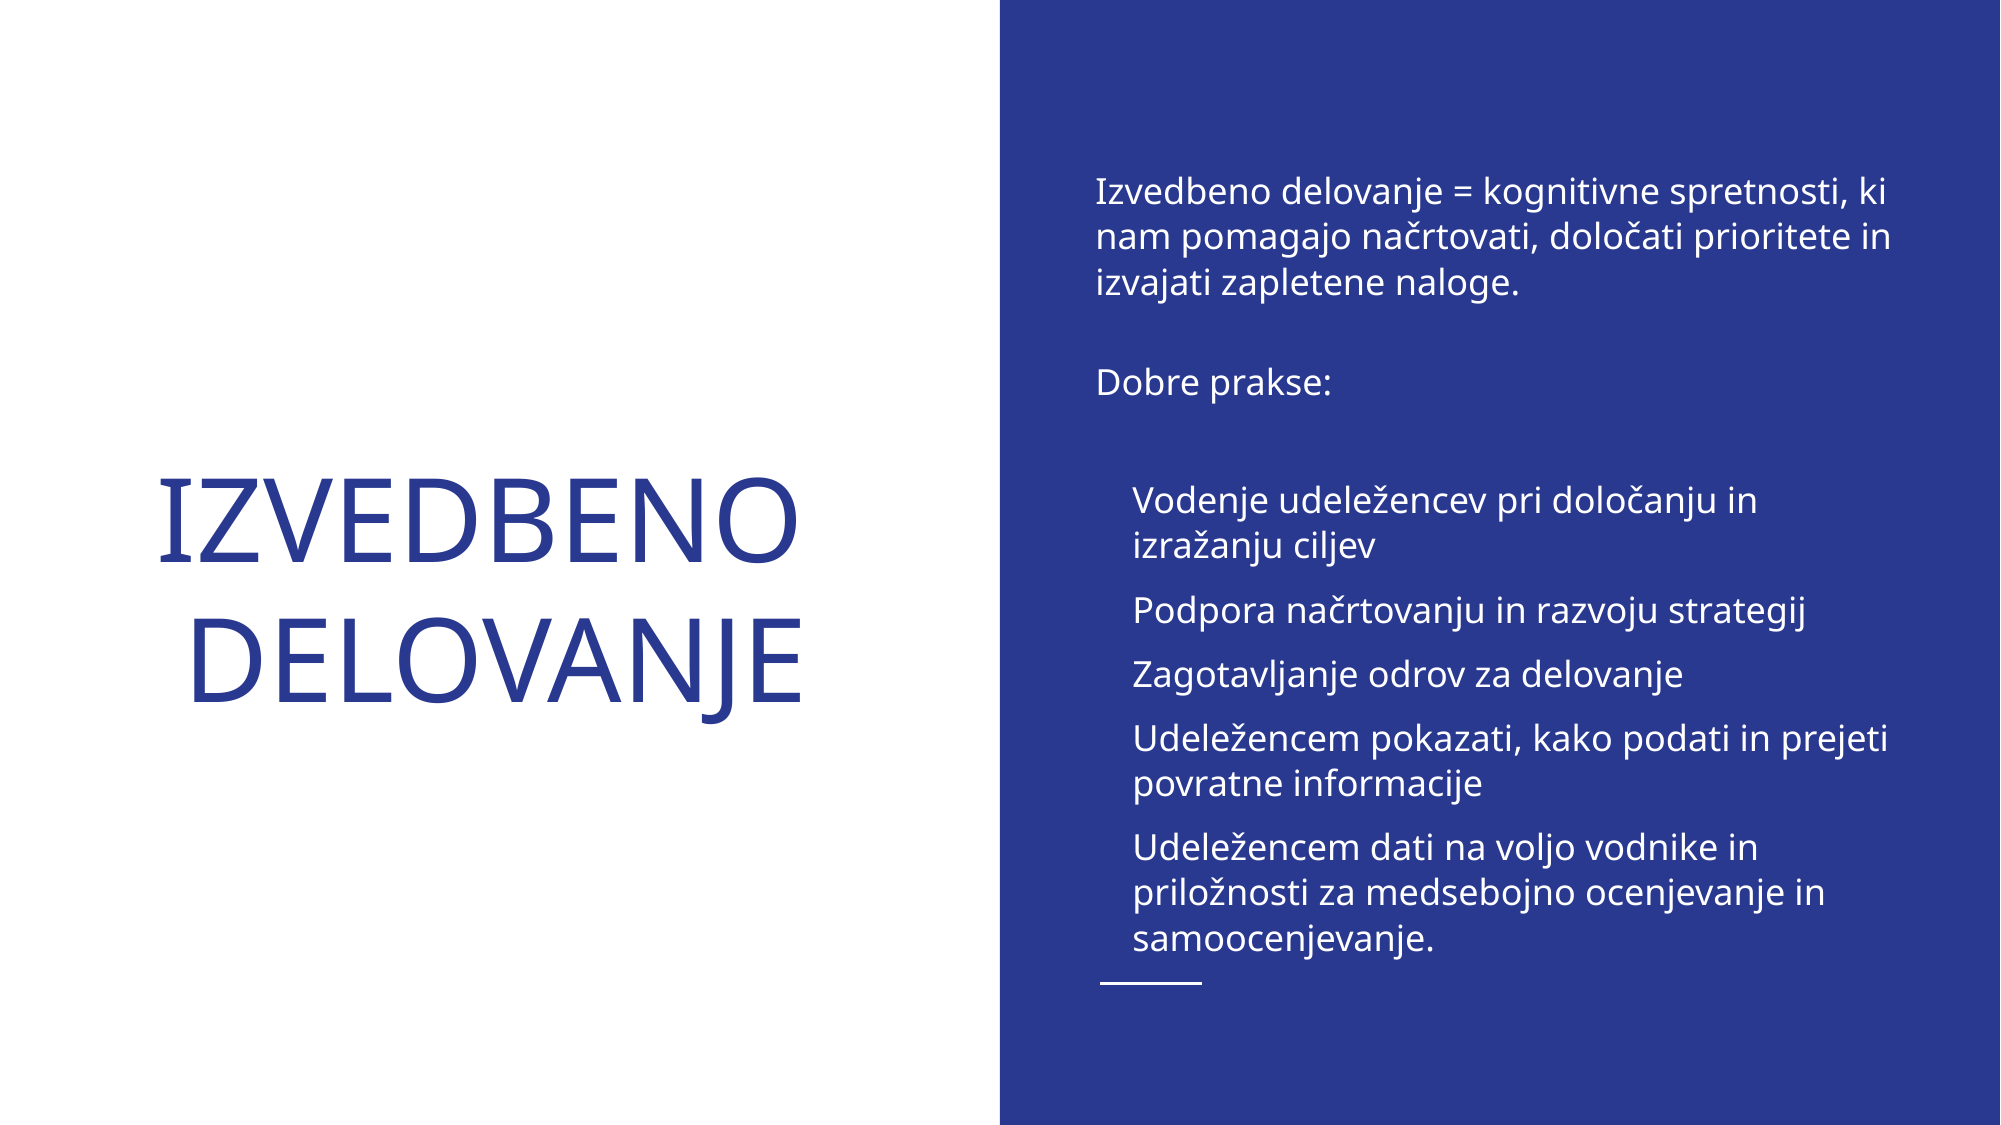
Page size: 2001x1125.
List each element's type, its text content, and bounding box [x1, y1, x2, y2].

title IZVEDBENO DELOVANJE [53, 391, 939, 734]
list Izvedbeno delovanje = kognitivne spretnosti, ki nam pomagajo načrtovati, določati prioritete in izvajati zapletene naloge. Dobre prakse: Vodenje udeležencev pri določanju in izražanju ciljev Podpora načrtovanju in razvoju strategij Zagotavljanje odrov za delovanje Udeležencem pokazati, kako podati in prejeti povratne informacije Udeležencem dati na voljo vodnike in priložnosti za medsebojno ocenjevanje in samoocenjevanje. [1080, 158, 1920, 967]
